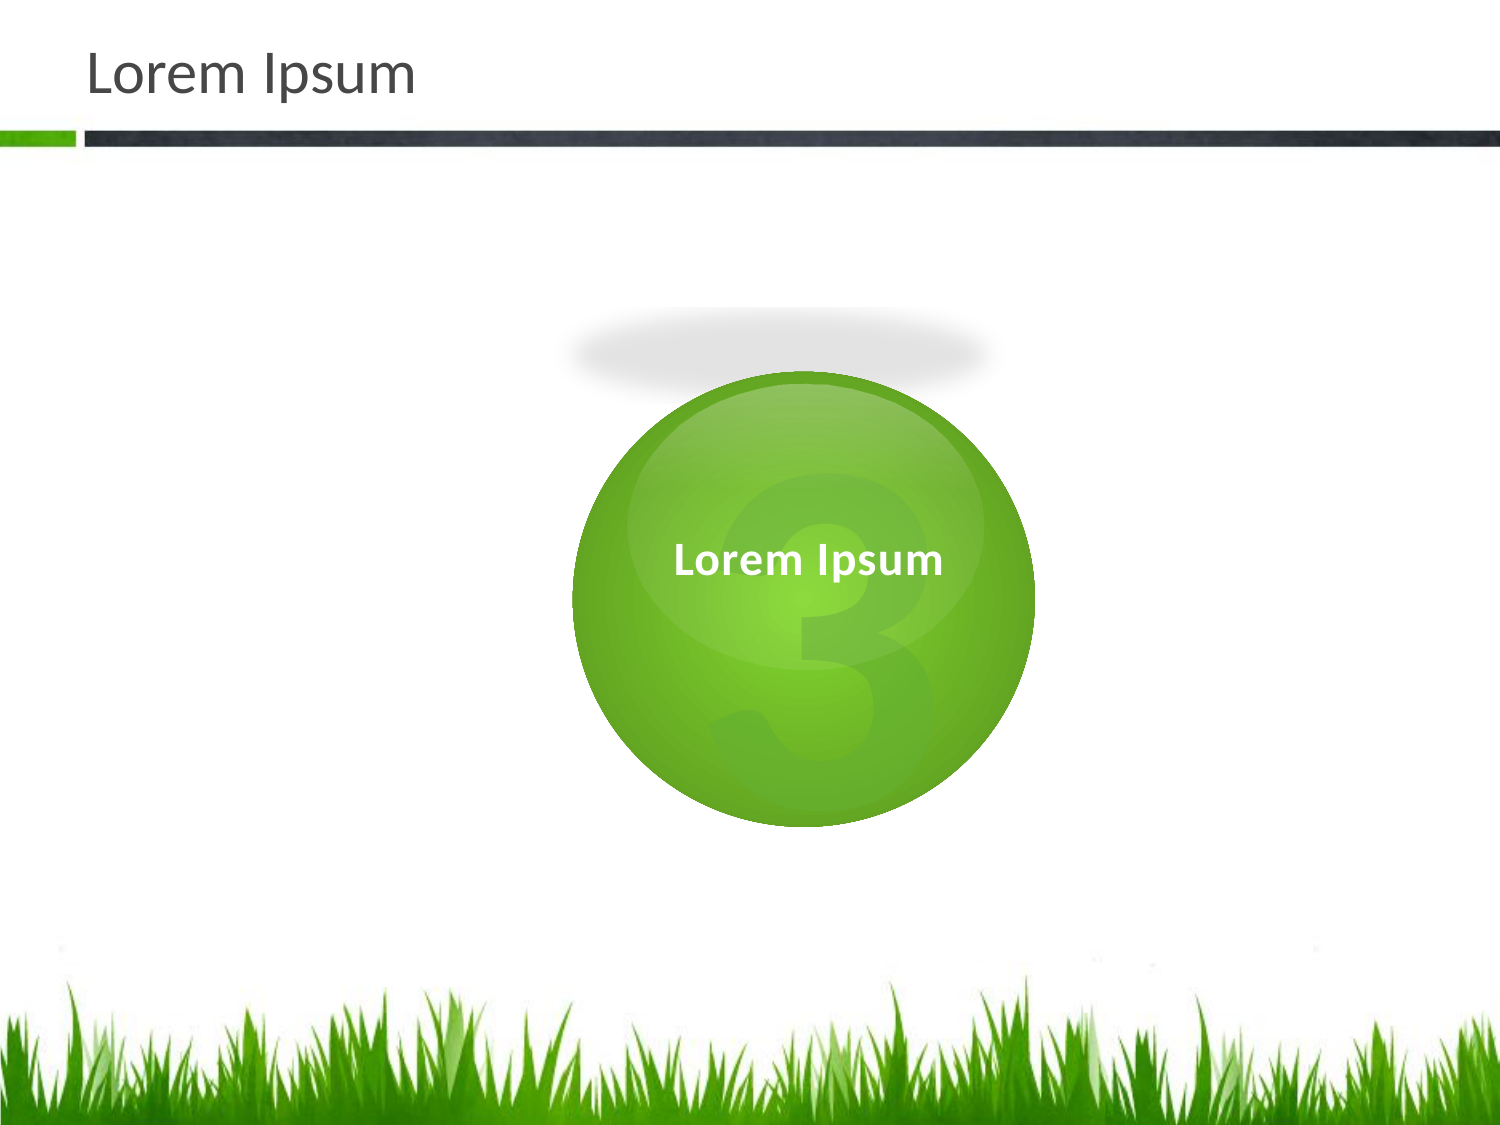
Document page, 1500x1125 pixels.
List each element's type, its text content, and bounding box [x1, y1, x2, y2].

title Lorem Ipsum [71, 12, 1450, 125]
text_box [572, 290, 1036, 865]
picture [0, 0, 1500, 1125]
